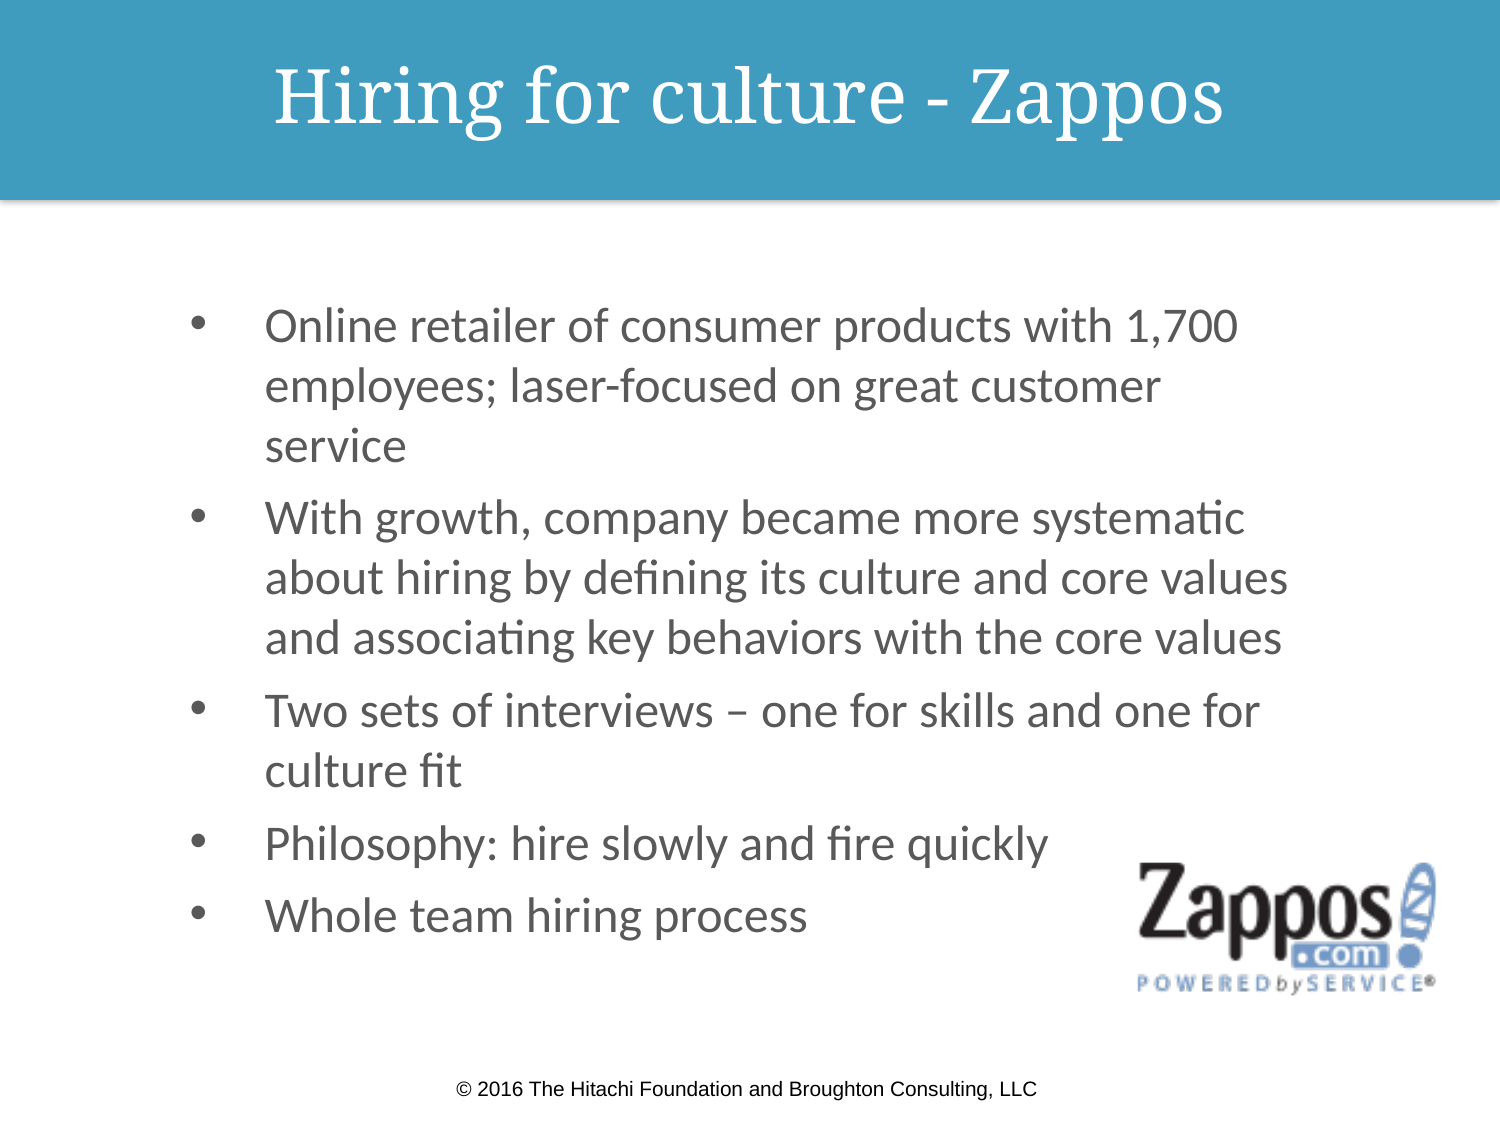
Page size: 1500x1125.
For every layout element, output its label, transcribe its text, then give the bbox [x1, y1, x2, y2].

text_box Online retailer of consumer products with 1,700 employees; laser-focused on great customer service With growth, company became more systematic about hiring by defining its culture and core values and associating key behaviors with the core values Two sets of interviews – one for skills and one for culture fit Philosophy: hire slowly and fire quickly Whole team hiring process [99, 285, 1313, 1023]
title Hiring for culture - Zappos [112, 24, 1388, 163]
picture [1122, 849, 1488, 1051]
footer © 2016 The Hitachi Foundation and Broughton Consulting, LLC [399, 1067, 1100, 1100]
